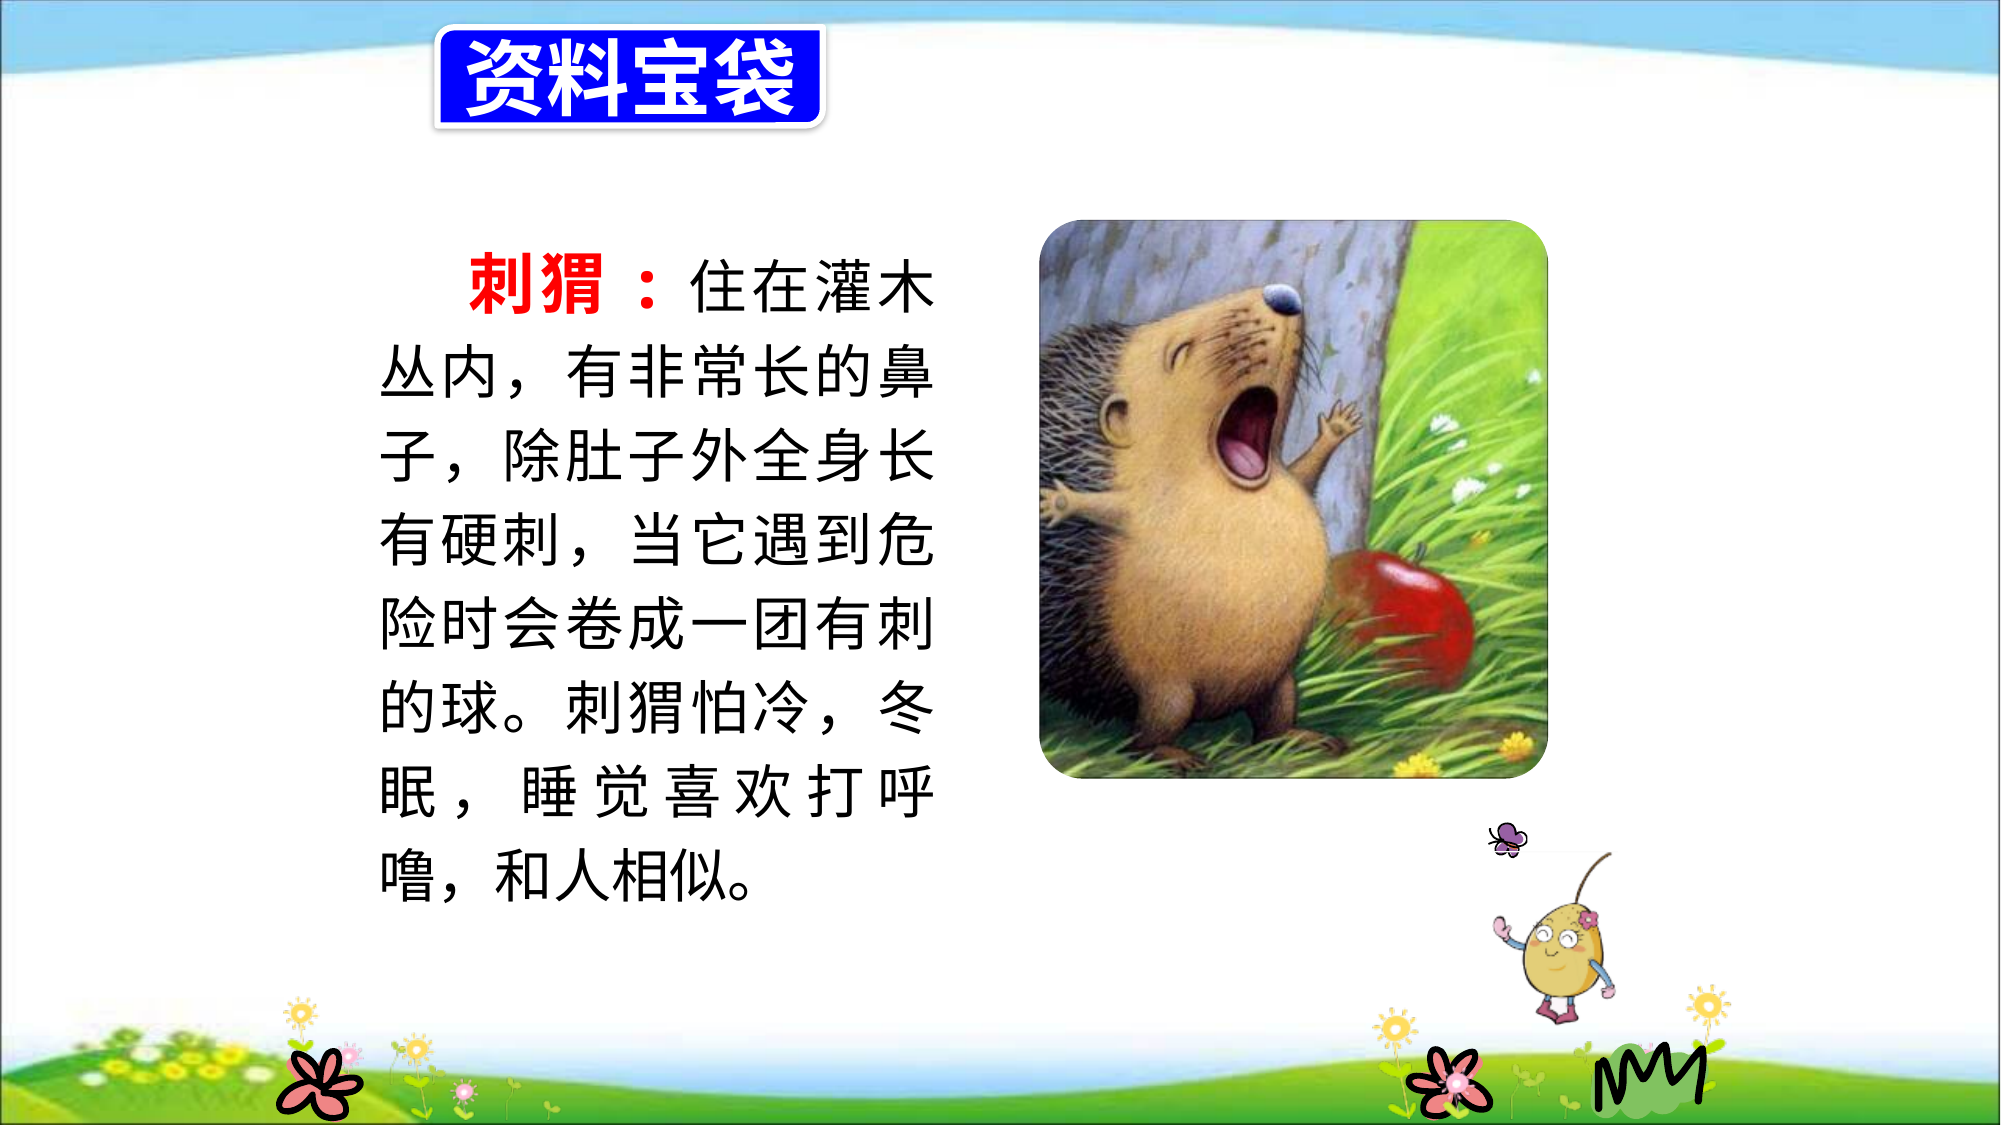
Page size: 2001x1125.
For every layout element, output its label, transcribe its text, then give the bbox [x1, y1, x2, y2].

text_box 刺猬:住在灌木丛内，有非常长的鼻子，除肚子外全身长有硬刺，当它遇到危险时会卷成一团有刺的球。刺猬怕冷，冬眠，睡觉喜欢打呼噜，和人相似。 [363, 218, 951, 917]
picture [0, 0, 2001, 1125]
text_box 资料宝袋 [434, 24, 826, 129]
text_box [1484, 822, 1618, 1029]
